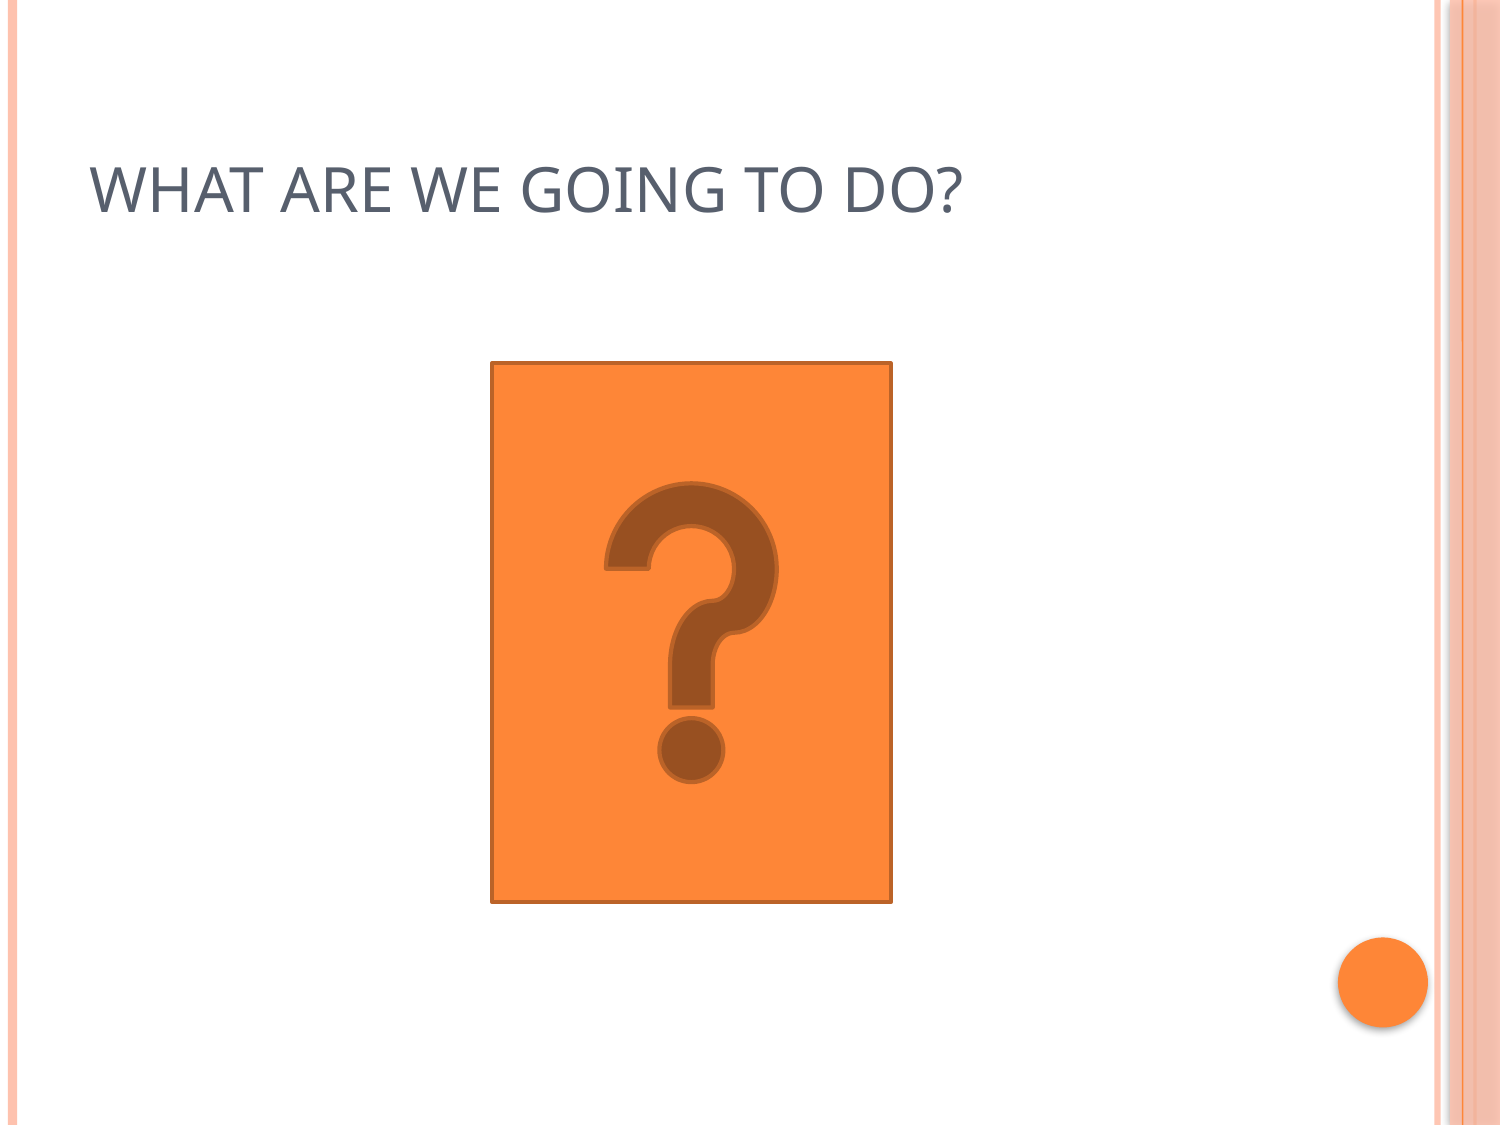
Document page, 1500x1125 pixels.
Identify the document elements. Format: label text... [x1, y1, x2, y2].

text_box [490, 361, 893, 904]
title What are we going to do? [75, 45, 1300, 233]
